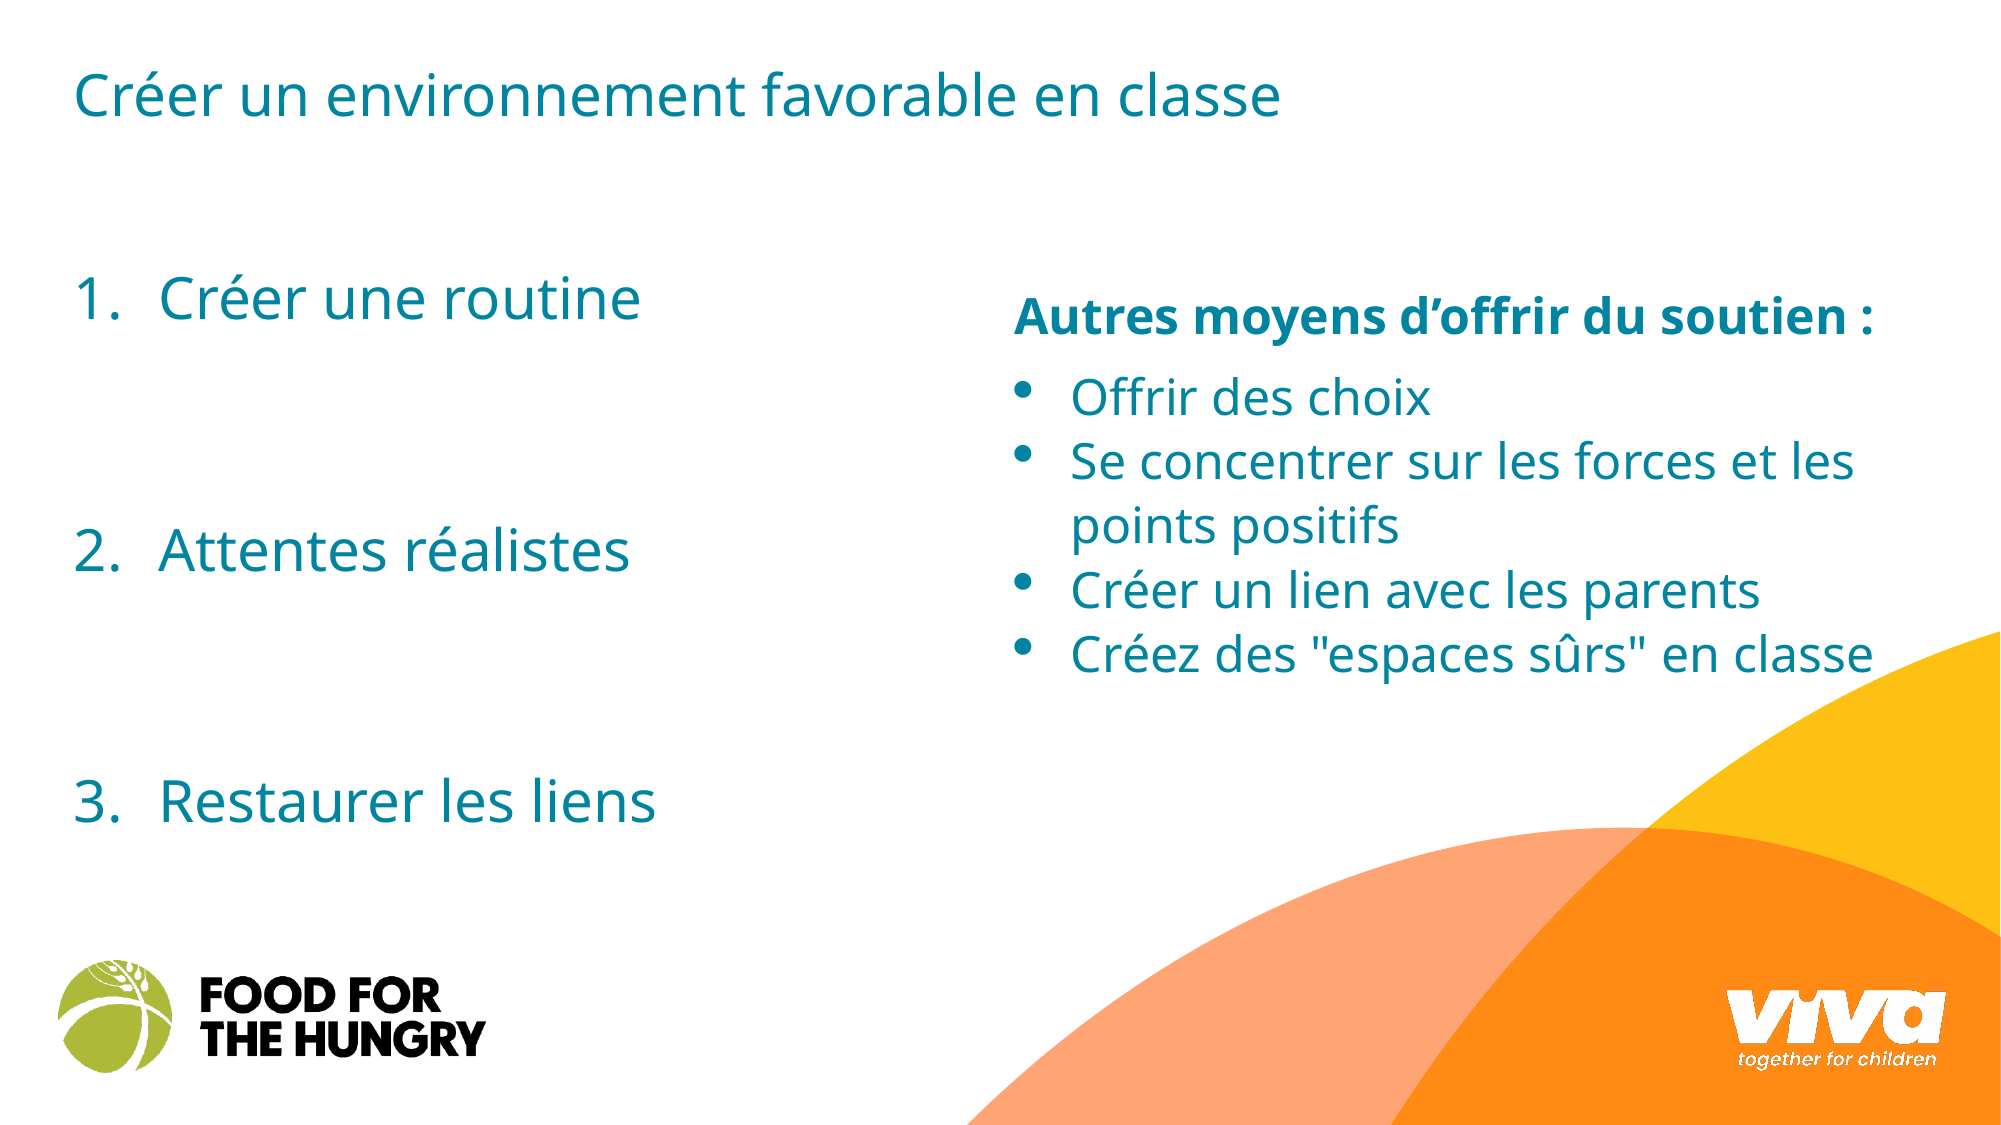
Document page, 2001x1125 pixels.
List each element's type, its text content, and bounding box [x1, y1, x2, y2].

list Créer un environnement favorable en classe [59, 59, 1942, 272]
text_box Autres moyens d’offrir du soutien : Offrir des choix Se concentrer sur les forces et les points positifs Créer un lien avec les parents Créez des "espaces sûrs" en classe [999, 273, 1915, 690]
list Créer une routine Attentes réalistes Restaurer les liens [58, 262, 1941, 908]
picture [58, 960, 486, 1073]
picture [1672, 936, 2000, 1125]
